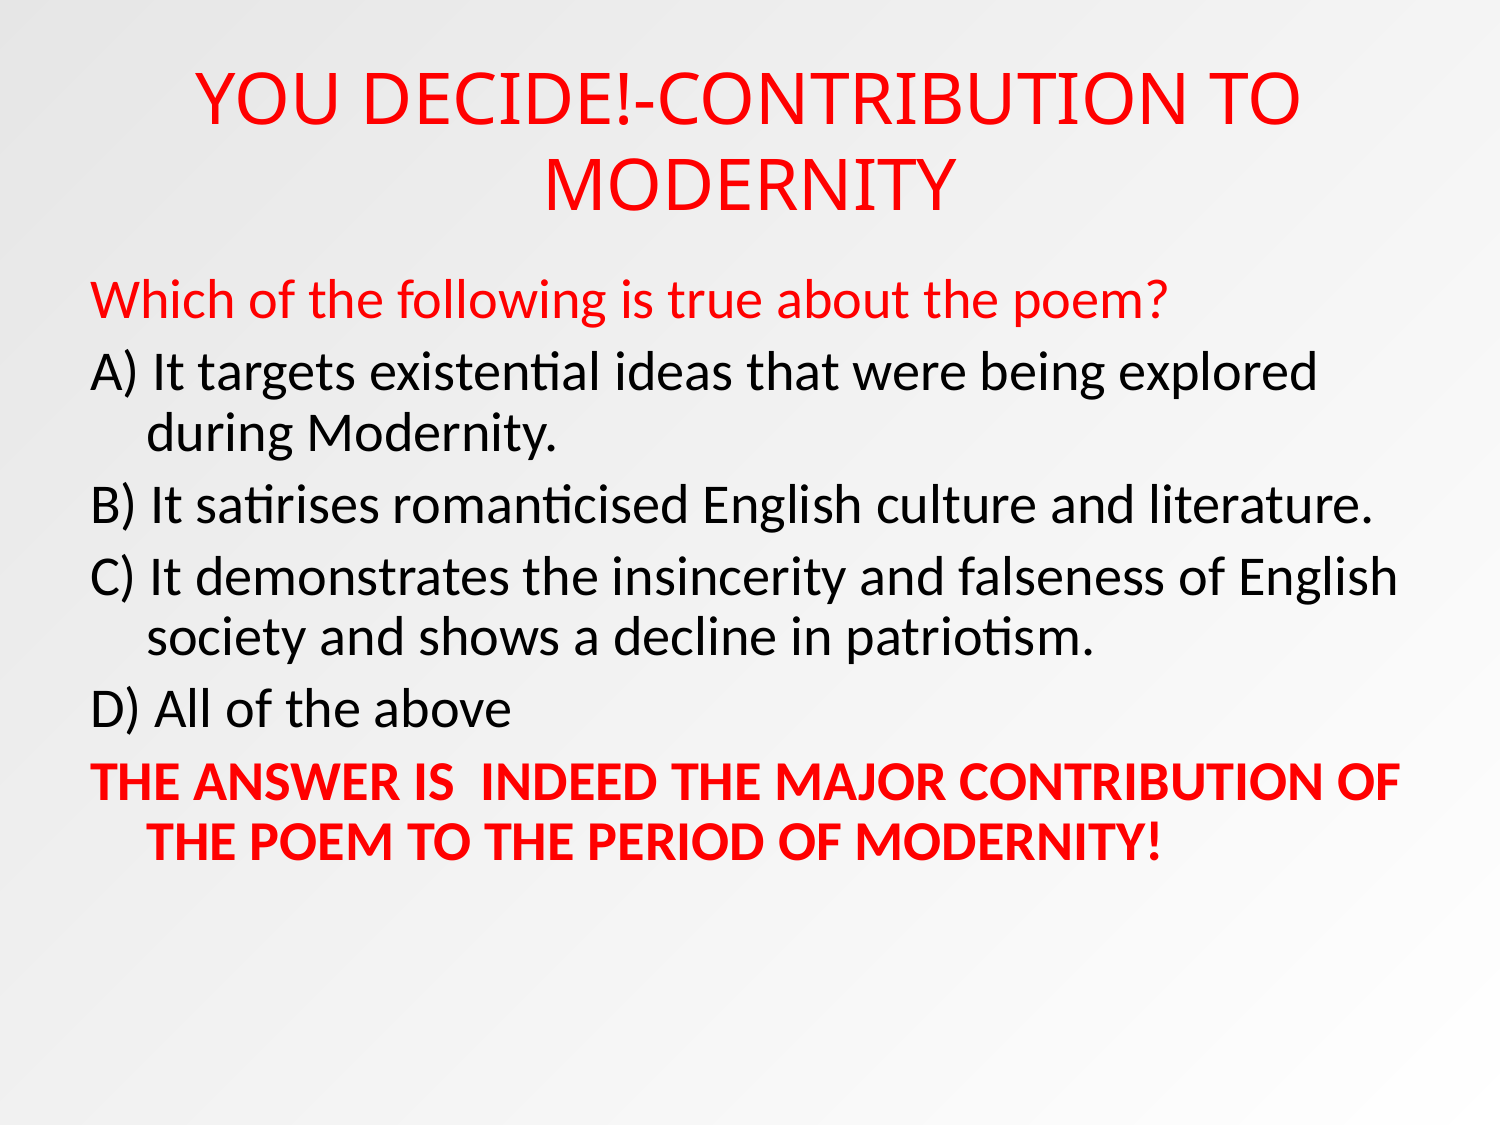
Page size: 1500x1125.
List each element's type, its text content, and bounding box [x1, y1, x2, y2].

list Which of the following is true about the poem? A) It targets existential ideas that were being explored during Modernity. B) It satirises romanticised English culture and literature. C) It demonstrates the insincerity and falseness of English society and shows a decline in patriotism. D) All of the above THE ANSWER IS INDEED THE MAJOR CONTRIBUTION OF THE POEM TO THE PERIOD OF MODERNITY! [74, 262, 1426, 1006]
title YOU DECIDE!-CONTRIBUTION TO MODERNITY [74, 44, 1426, 233]
